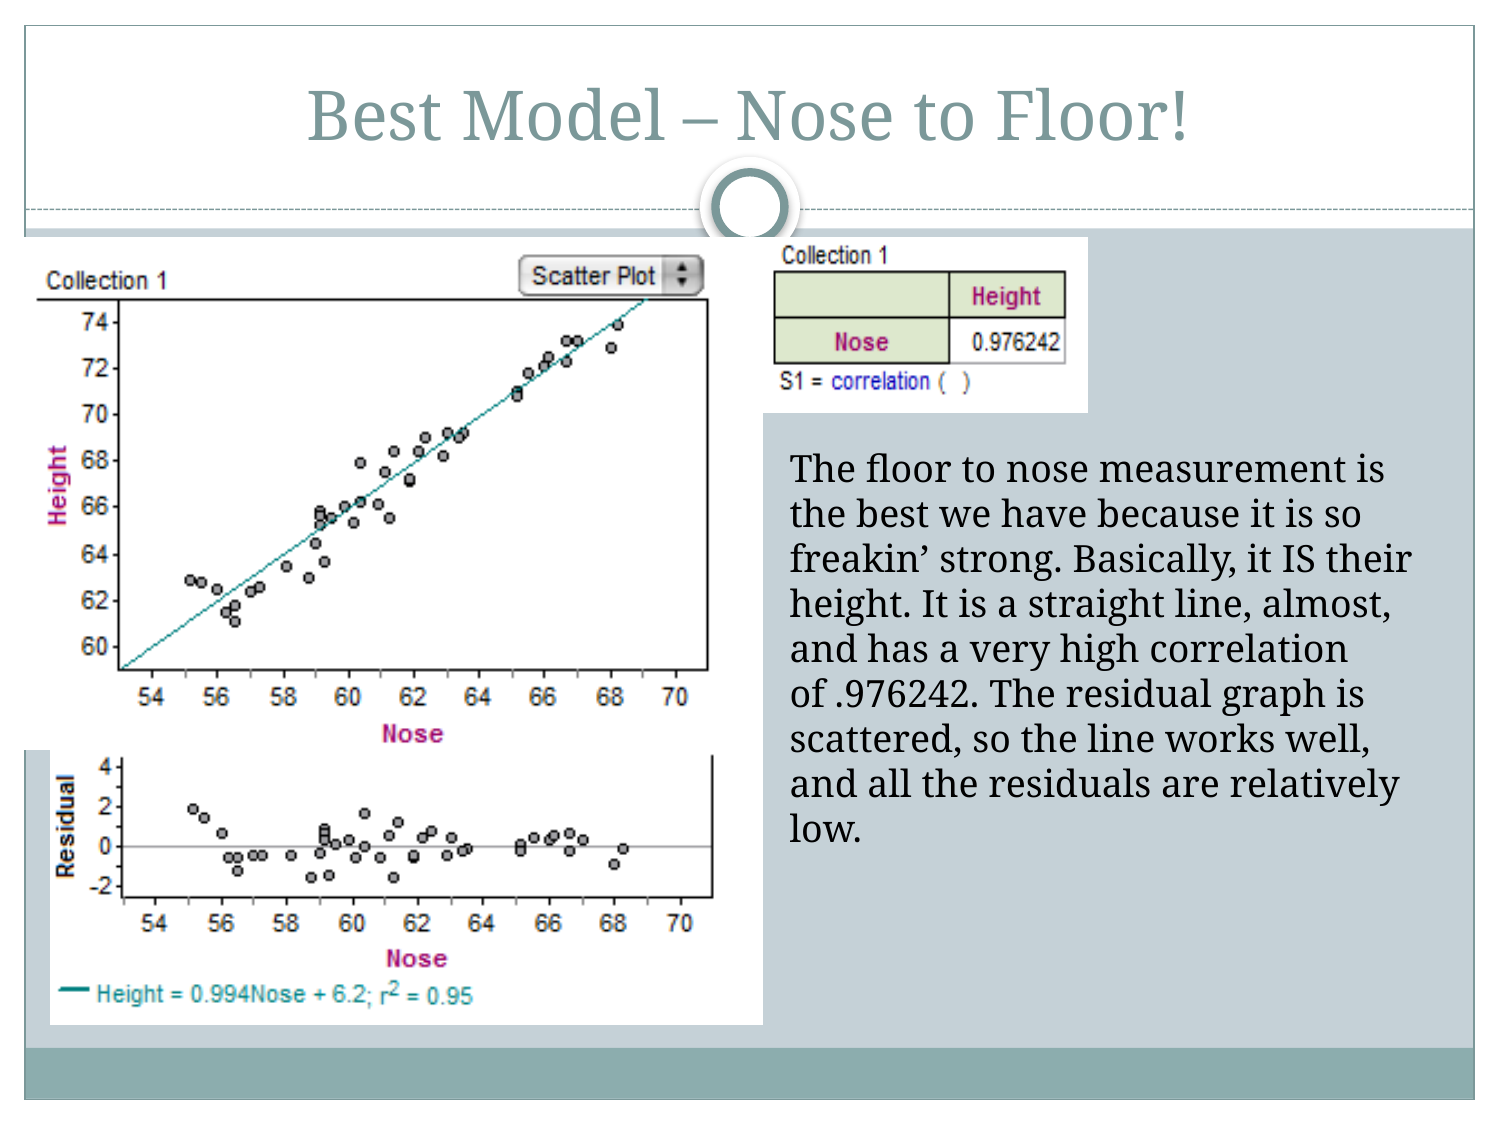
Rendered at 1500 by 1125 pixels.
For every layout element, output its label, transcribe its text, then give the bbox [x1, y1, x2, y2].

text_box The floor to nose measurement is the best we have because it is so freakin’ strong. Basically, it IS their height. It is a straight line, almost, and has a very high correlation of .976242. The residual graph is scattered, so the line works well, and all the residuals are relatively low. [774, 437, 1463, 858]
picture [24, 237, 1088, 1026]
title Best Model – Nose to Floor! [49, 37, 1450, 162]
